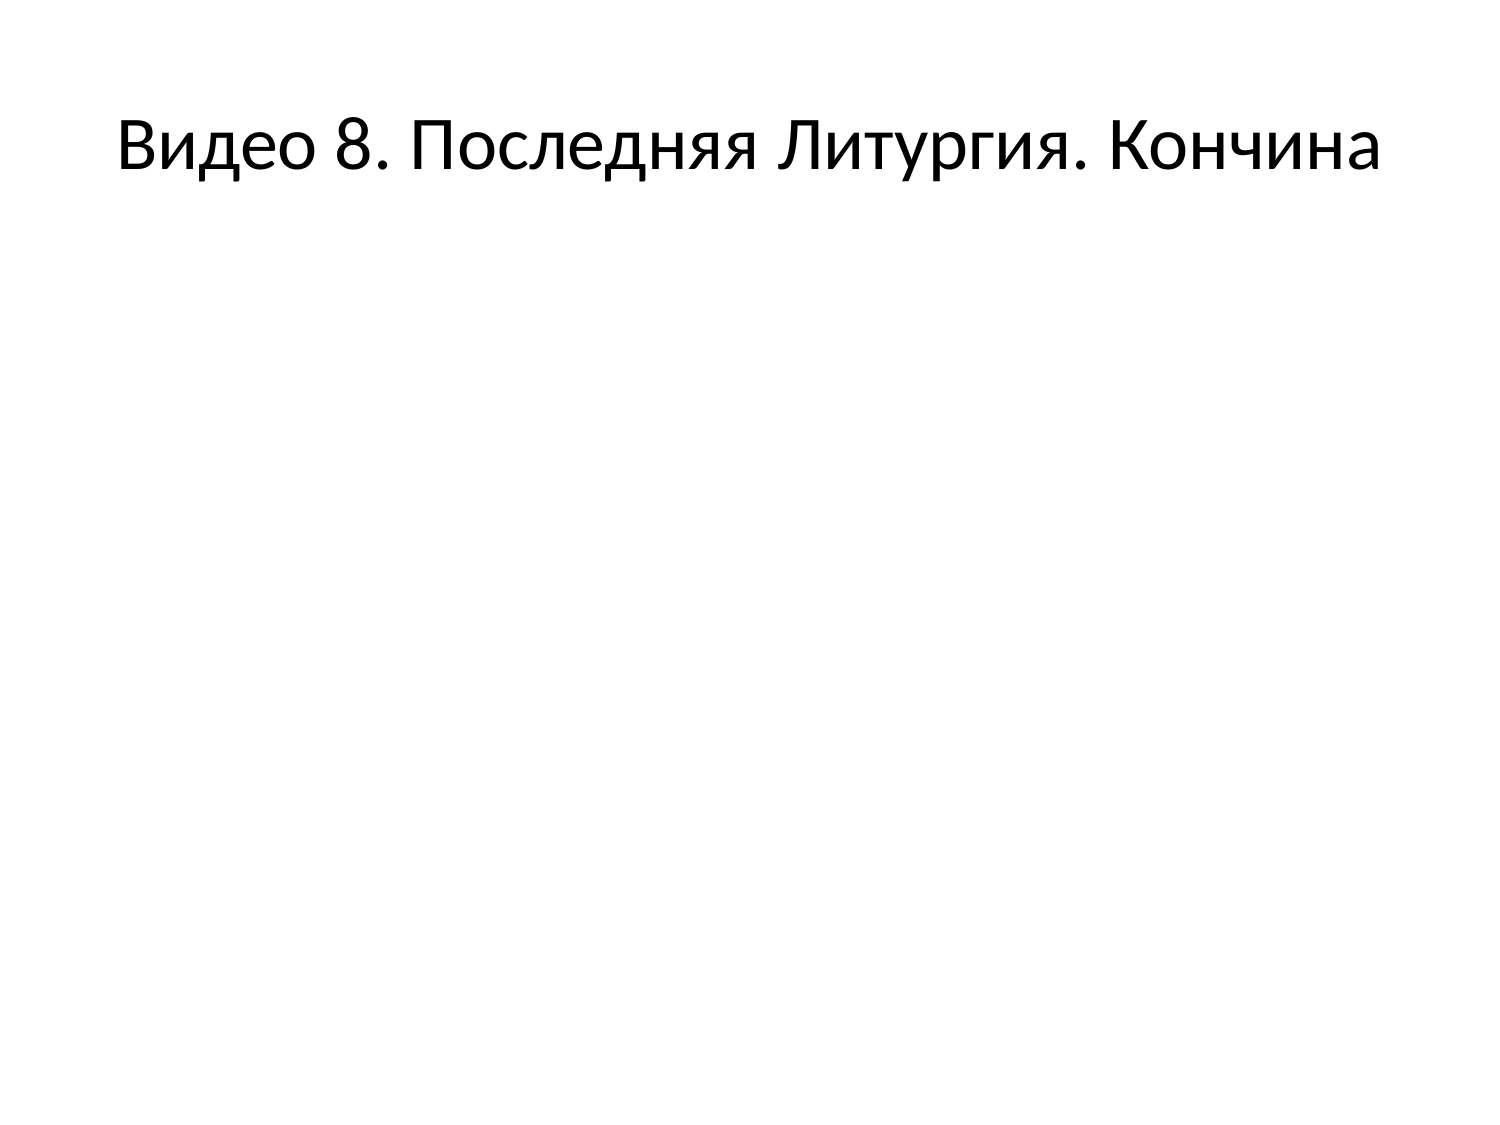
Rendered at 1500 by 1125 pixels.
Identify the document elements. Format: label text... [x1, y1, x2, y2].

title Видео 8. Последняя Литургия. Кончина [75, 45, 1425, 233]
